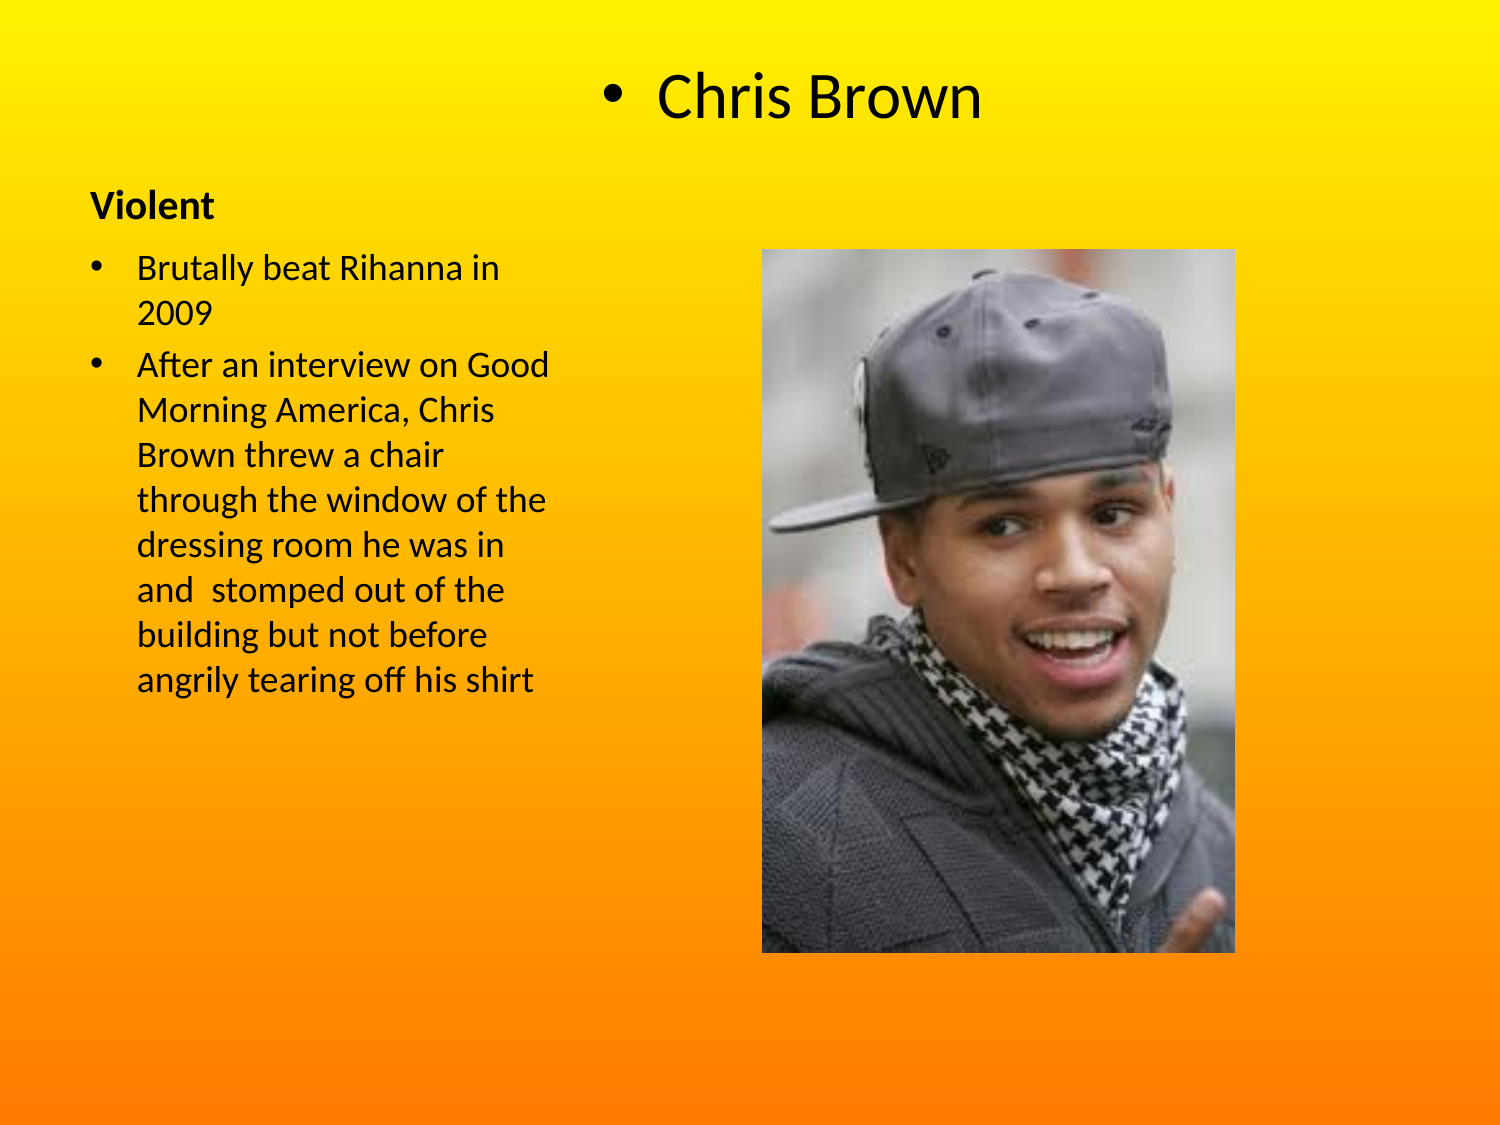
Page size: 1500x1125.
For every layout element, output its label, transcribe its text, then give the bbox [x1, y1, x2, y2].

list Brutally beat Rihanna in 2009 After an interview on Good Morning America, Chris Brown threw a chair through the window of the dressing room he was in and stomped out of the building but not before angrily tearing off his shirt [75, 235, 569, 1005]
picture [762, 249, 1235, 953]
title Violent [75, 44, 569, 235]
list Chris Brown [586, 44, 1425, 1005]
